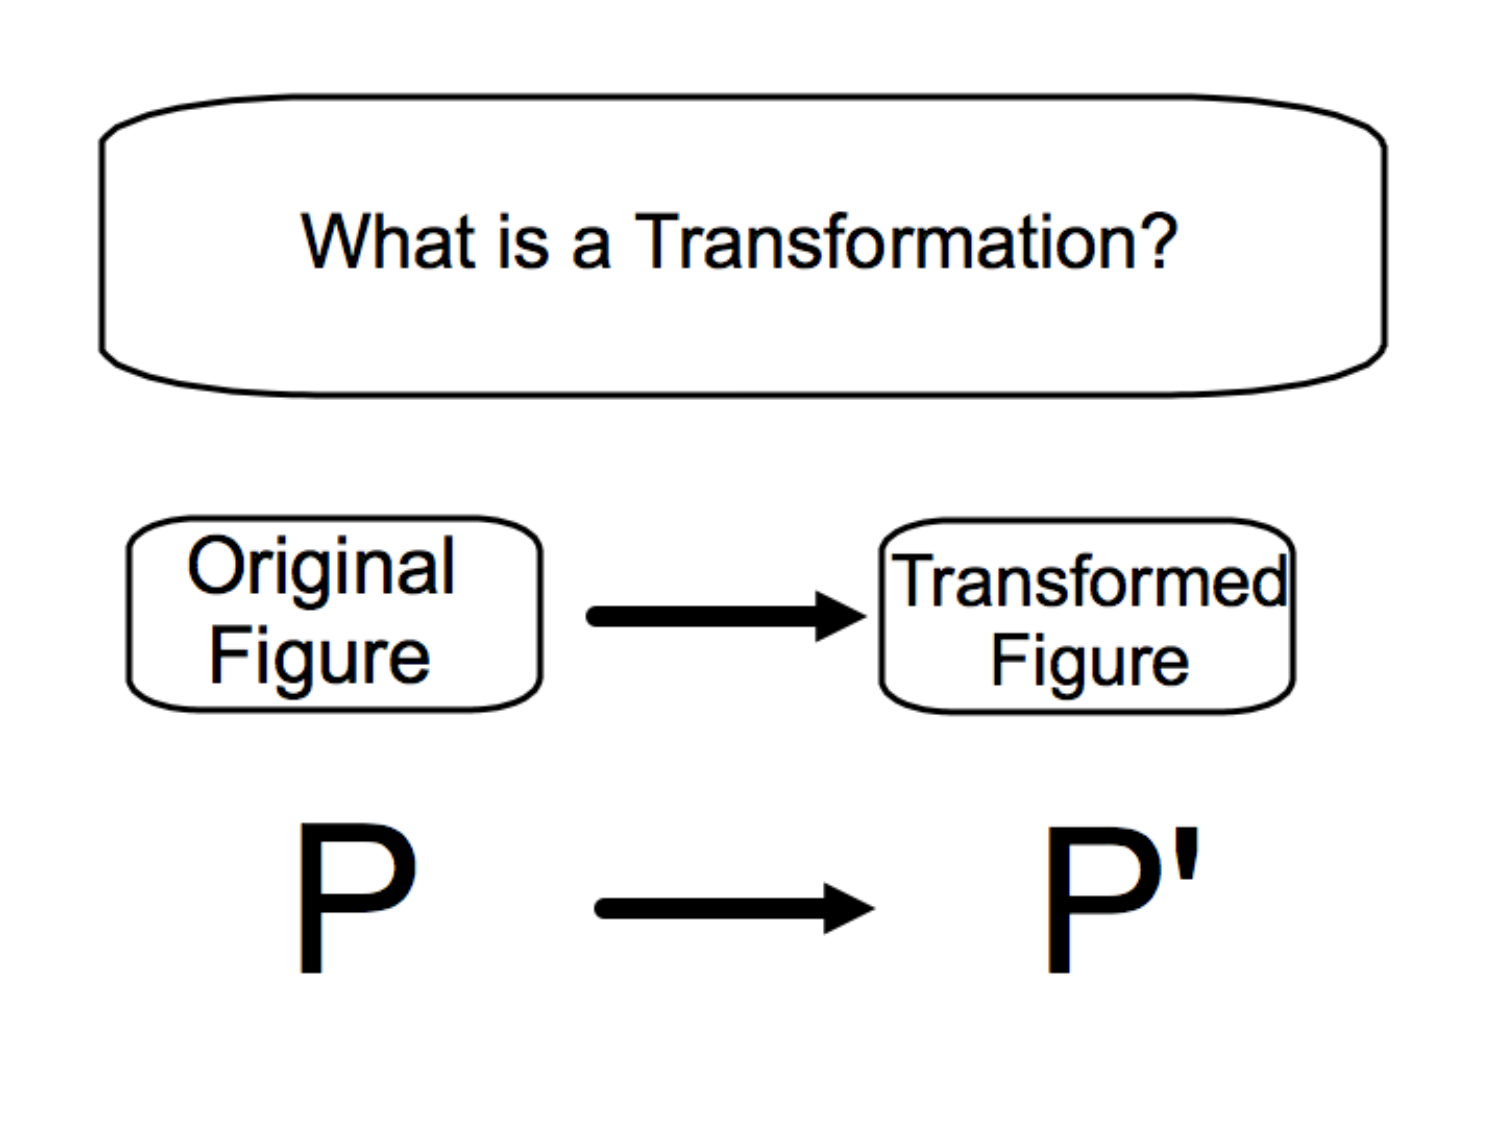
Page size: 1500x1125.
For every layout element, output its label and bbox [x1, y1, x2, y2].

picture [59, 59, 1429, 1010]
